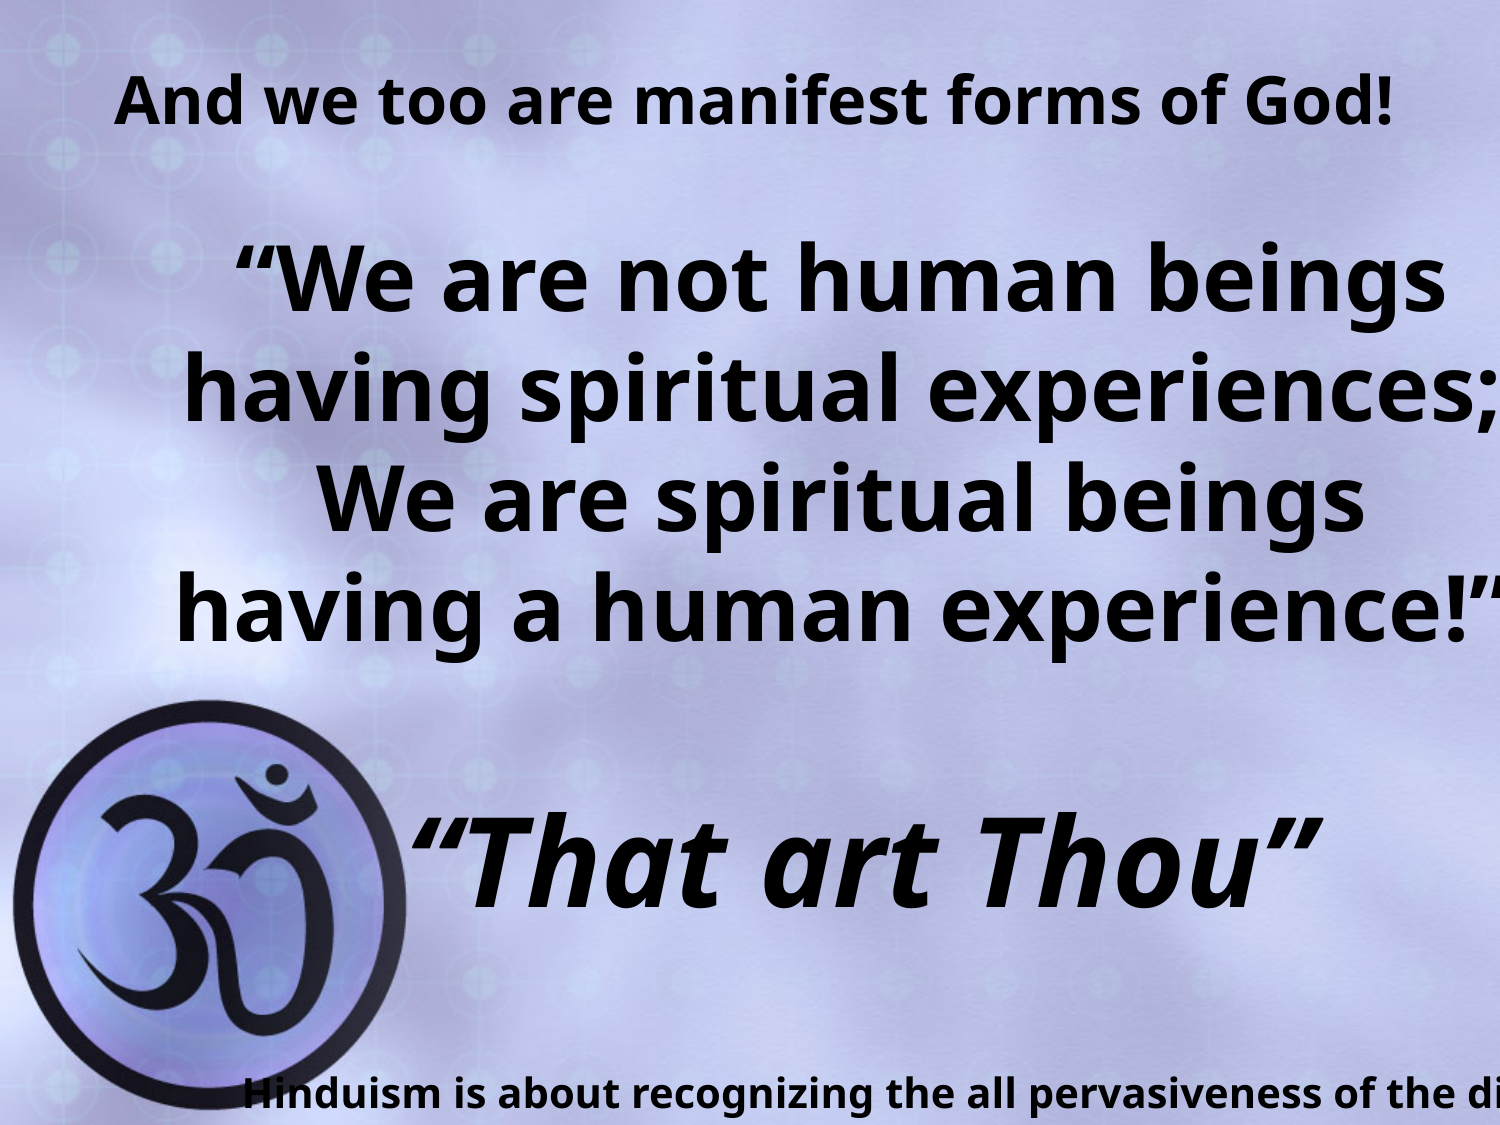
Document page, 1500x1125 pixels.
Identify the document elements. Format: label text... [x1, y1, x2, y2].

text_box Hinduism is about recognizing the all pervasiveness of the divine [226, 1059, 1500, 1125]
picture [0, 0, 1500, 1125]
text_box “That art Thou” [390, 774, 1331, 940]
text_box “We are not human beings having spiritual experiences; We are spiritual beings having a human experience!” [158, 212, 1500, 667]
text_box And we too are manifest forms of God! [99, 50, 1450, 238]
